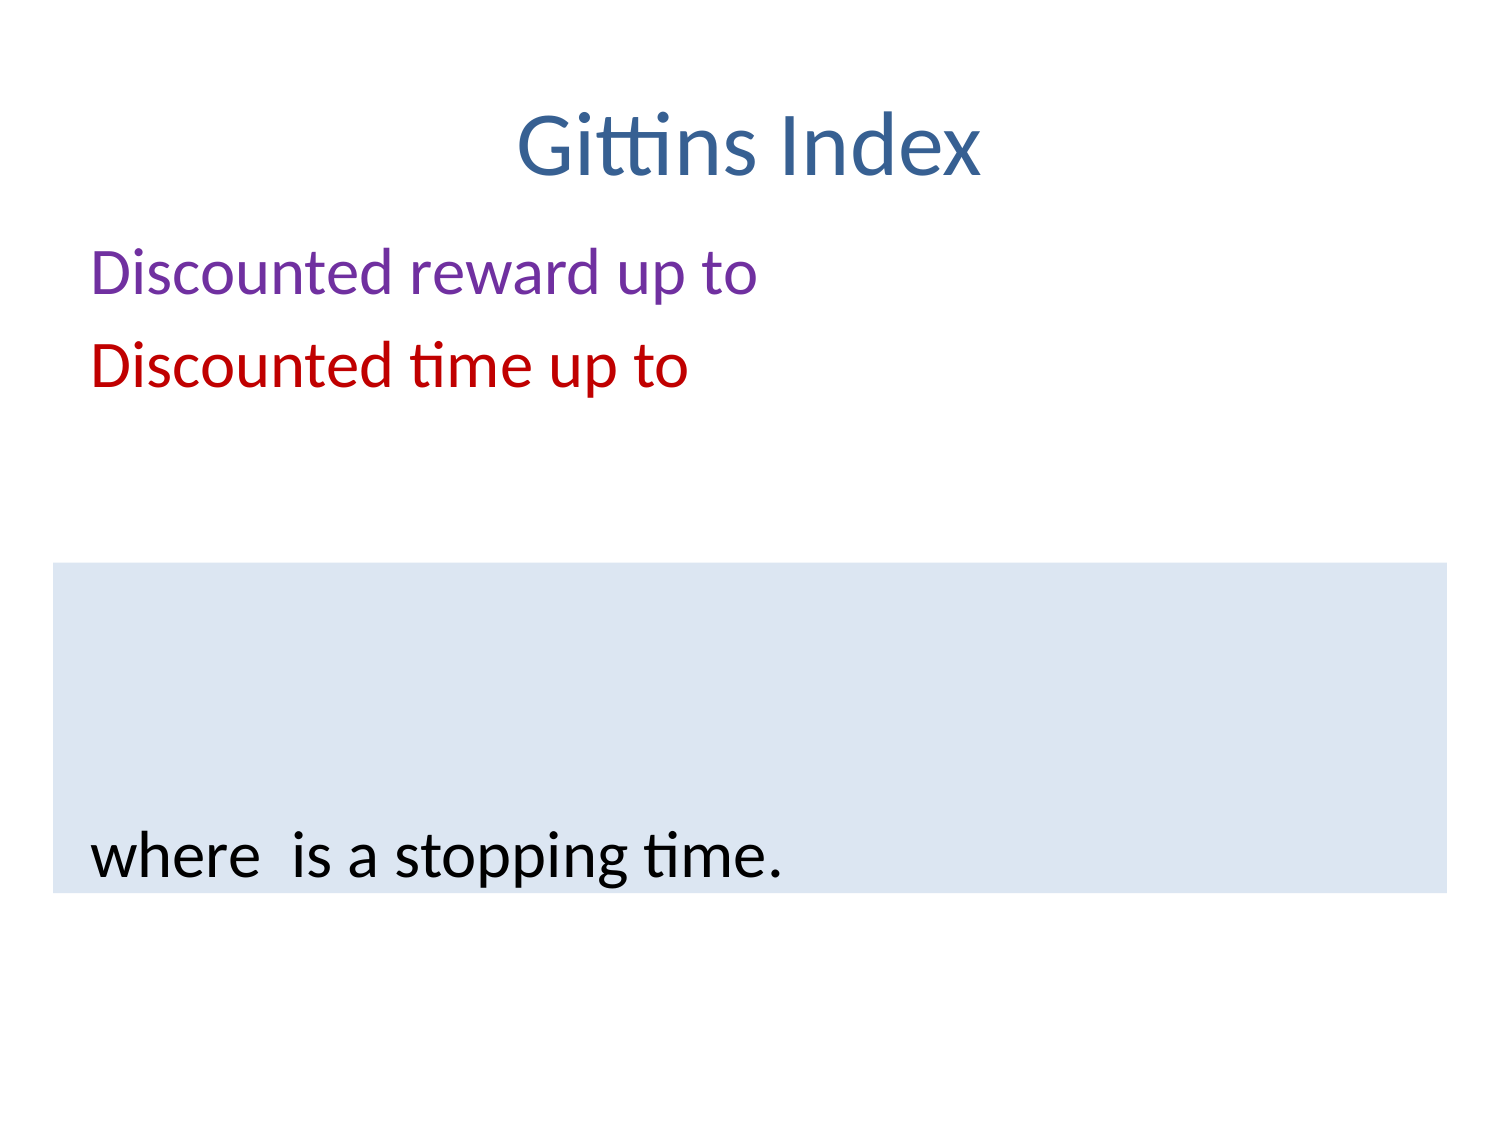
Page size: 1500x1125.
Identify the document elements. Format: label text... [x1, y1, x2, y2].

text_box [51, 560, 1449, 895]
title Gittins Index [75, 45, 1425, 233]
